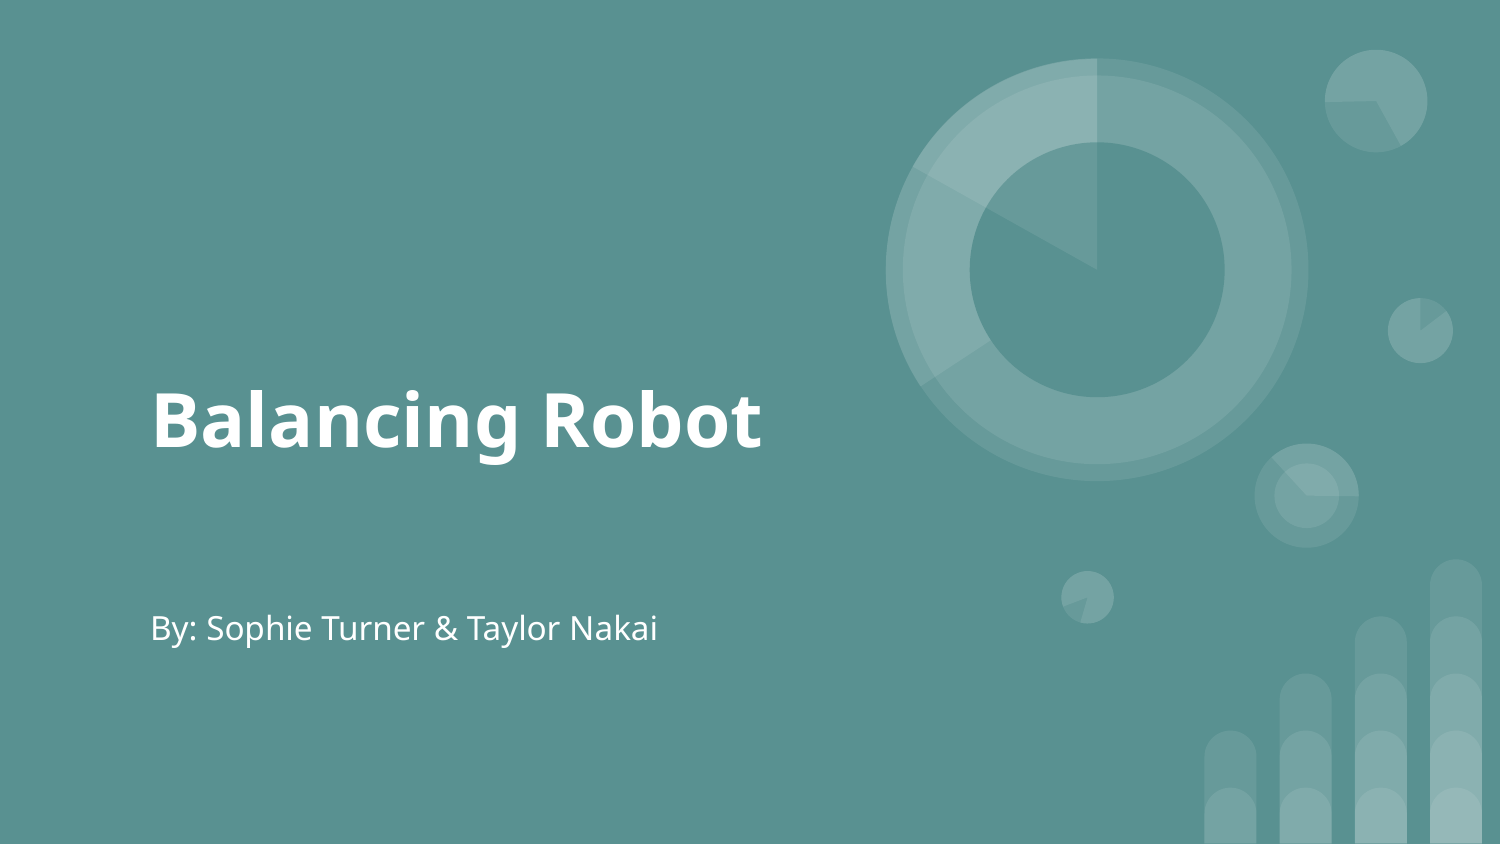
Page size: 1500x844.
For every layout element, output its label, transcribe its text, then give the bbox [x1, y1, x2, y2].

subtitle By: Sophie Turner & Taylor Nakai [135, 589, 834, 704]
title Balancing Robot [135, 264, 834, 572]
